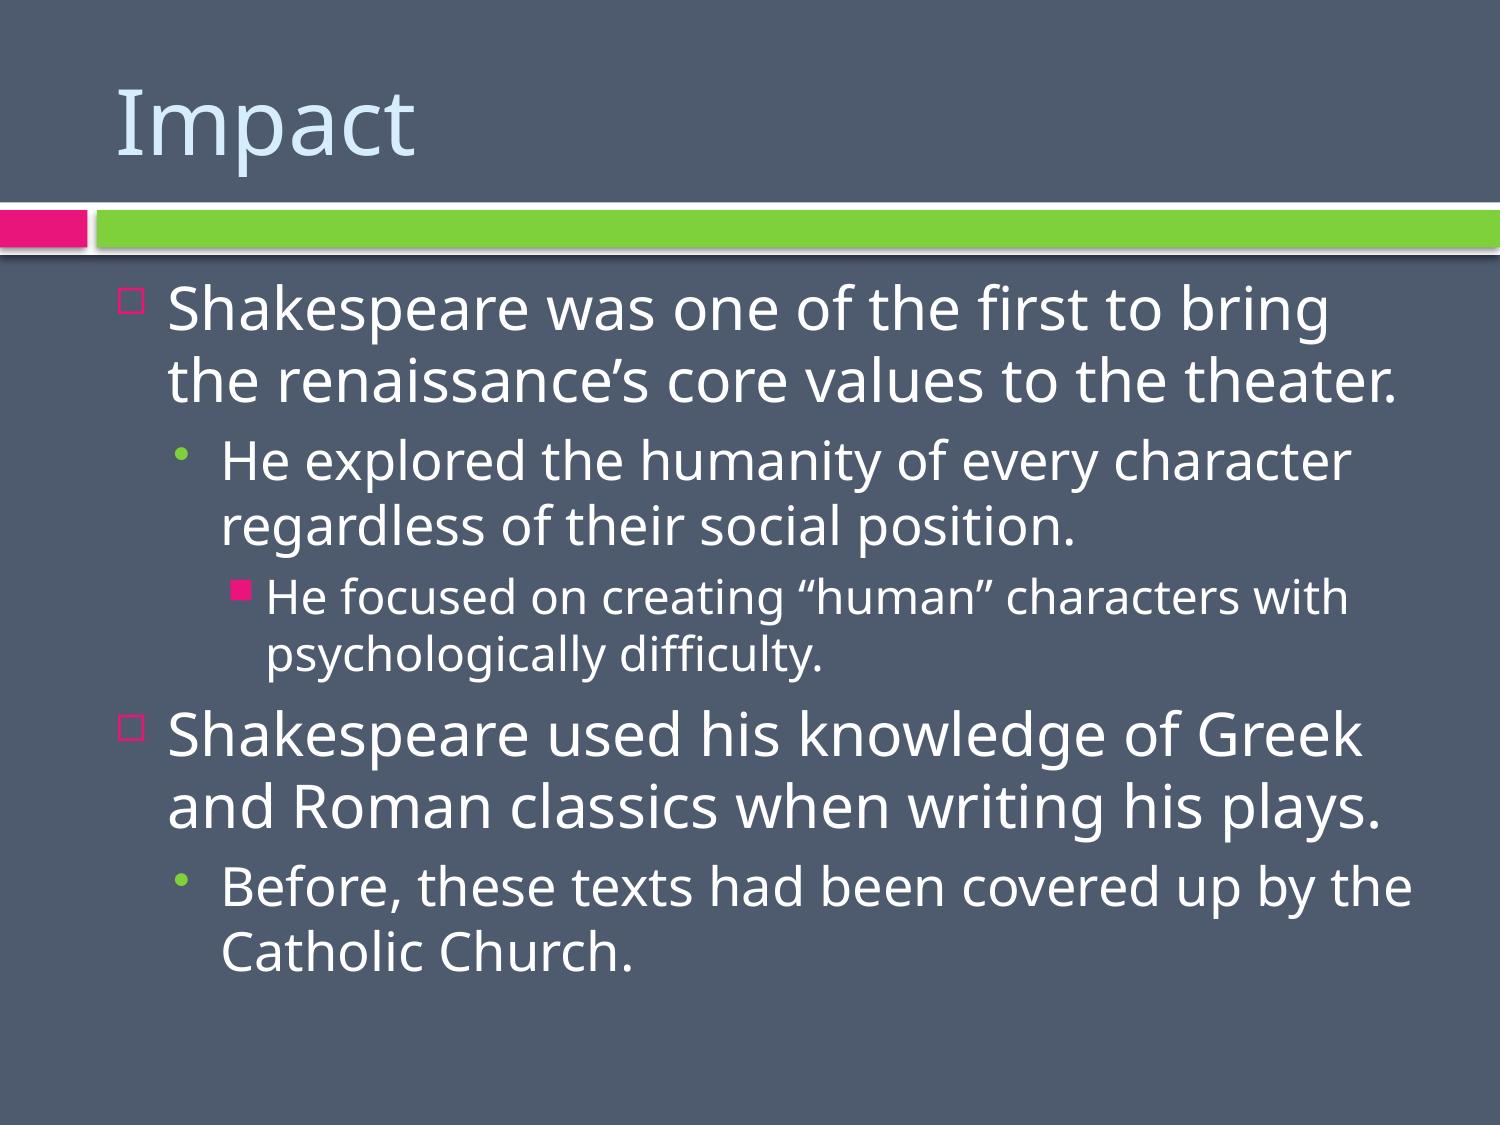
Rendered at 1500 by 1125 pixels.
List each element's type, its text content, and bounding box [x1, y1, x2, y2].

title Impact [100, 37, 513, 200]
list Shakespeare was one of the first to bring the renaissance’s core values to the theater. He explored the humanity of every character regardless of their social position. He focused on creating “human” characters with psychologically difficulty. Shakespeare used his knowledge of Greek and Roman classics when writing his plays. Before, these texts had been covered up by the Catholic Church. [100, 262, 1438, 1000]
